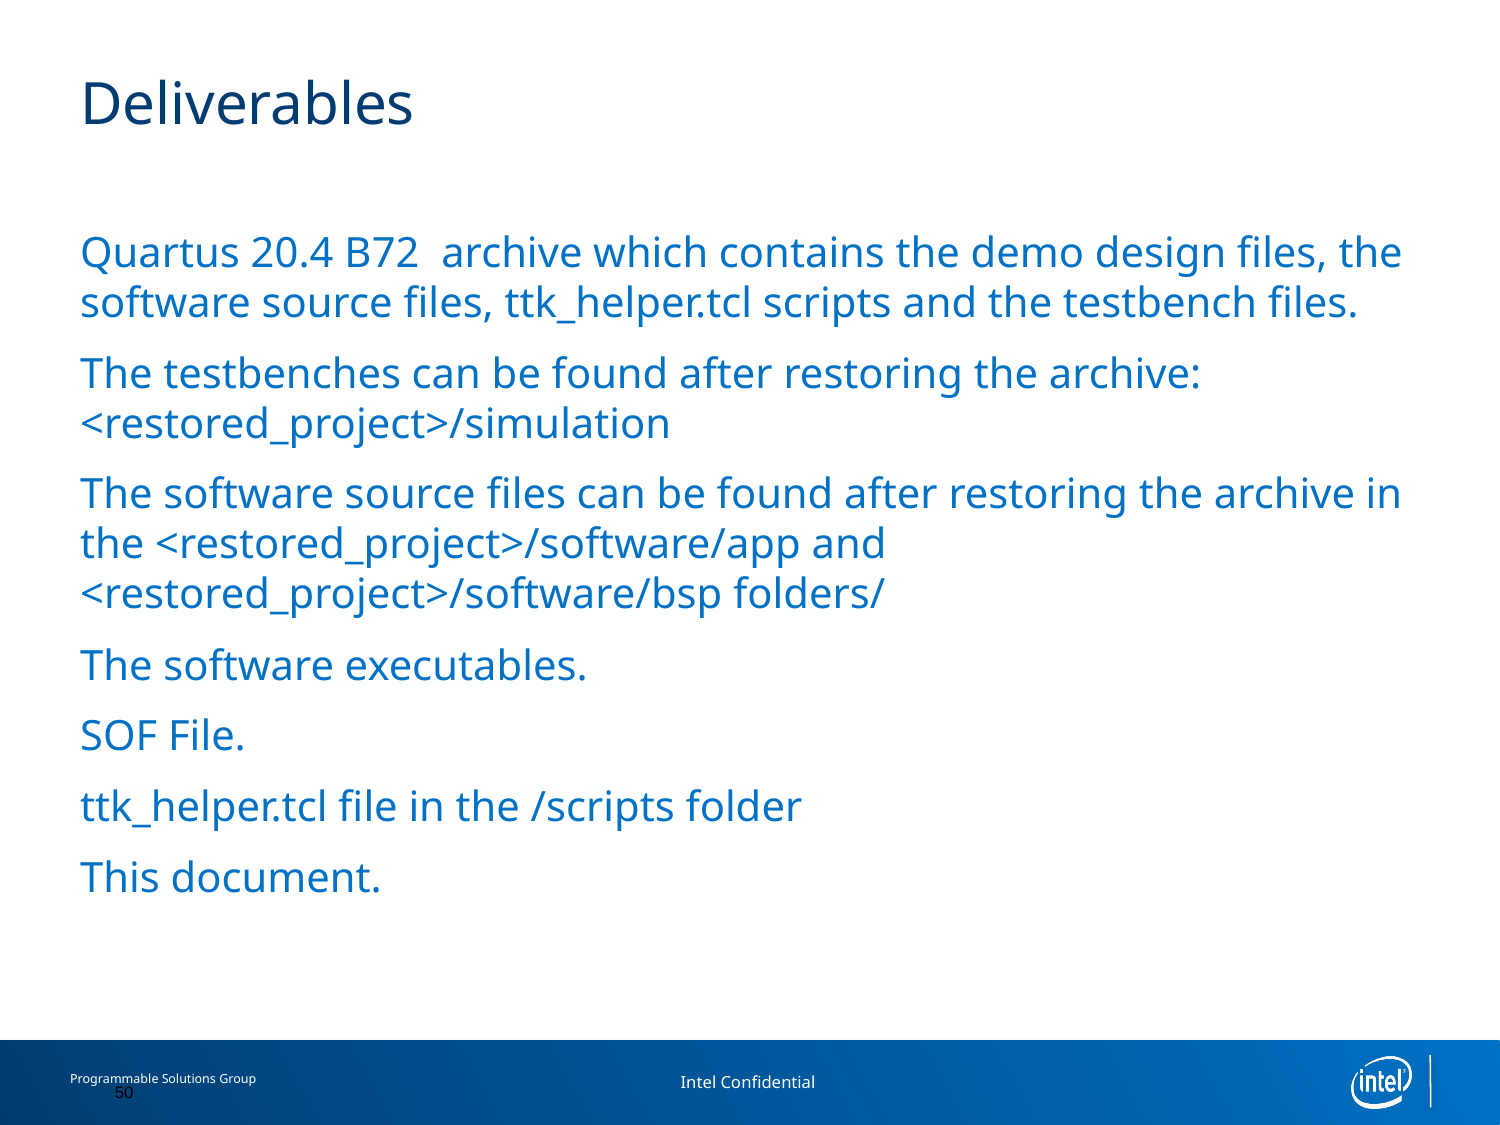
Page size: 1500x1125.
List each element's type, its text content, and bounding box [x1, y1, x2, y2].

slide_number 50 [19, 1069, 134, 1116]
list Quartus 20.4 B72 archive which contains the demo design files, the software source files, ttk_helper.tcl scripts and the testbench files. The testbenches can be found after restoring the archive: <restored_project>/simulation The software source files can be found after restoring the archive in the <restored_project>/software/app and <restored_project>/software/bsp folders/ The software executables. SOF File. ttk_helper.tcl file in the /scripts folder This document. [80, 225, 1461, 1028]
title Deliverables [80, 65, 1458, 194]
picture [1351, 1056, 1412, 1109]
